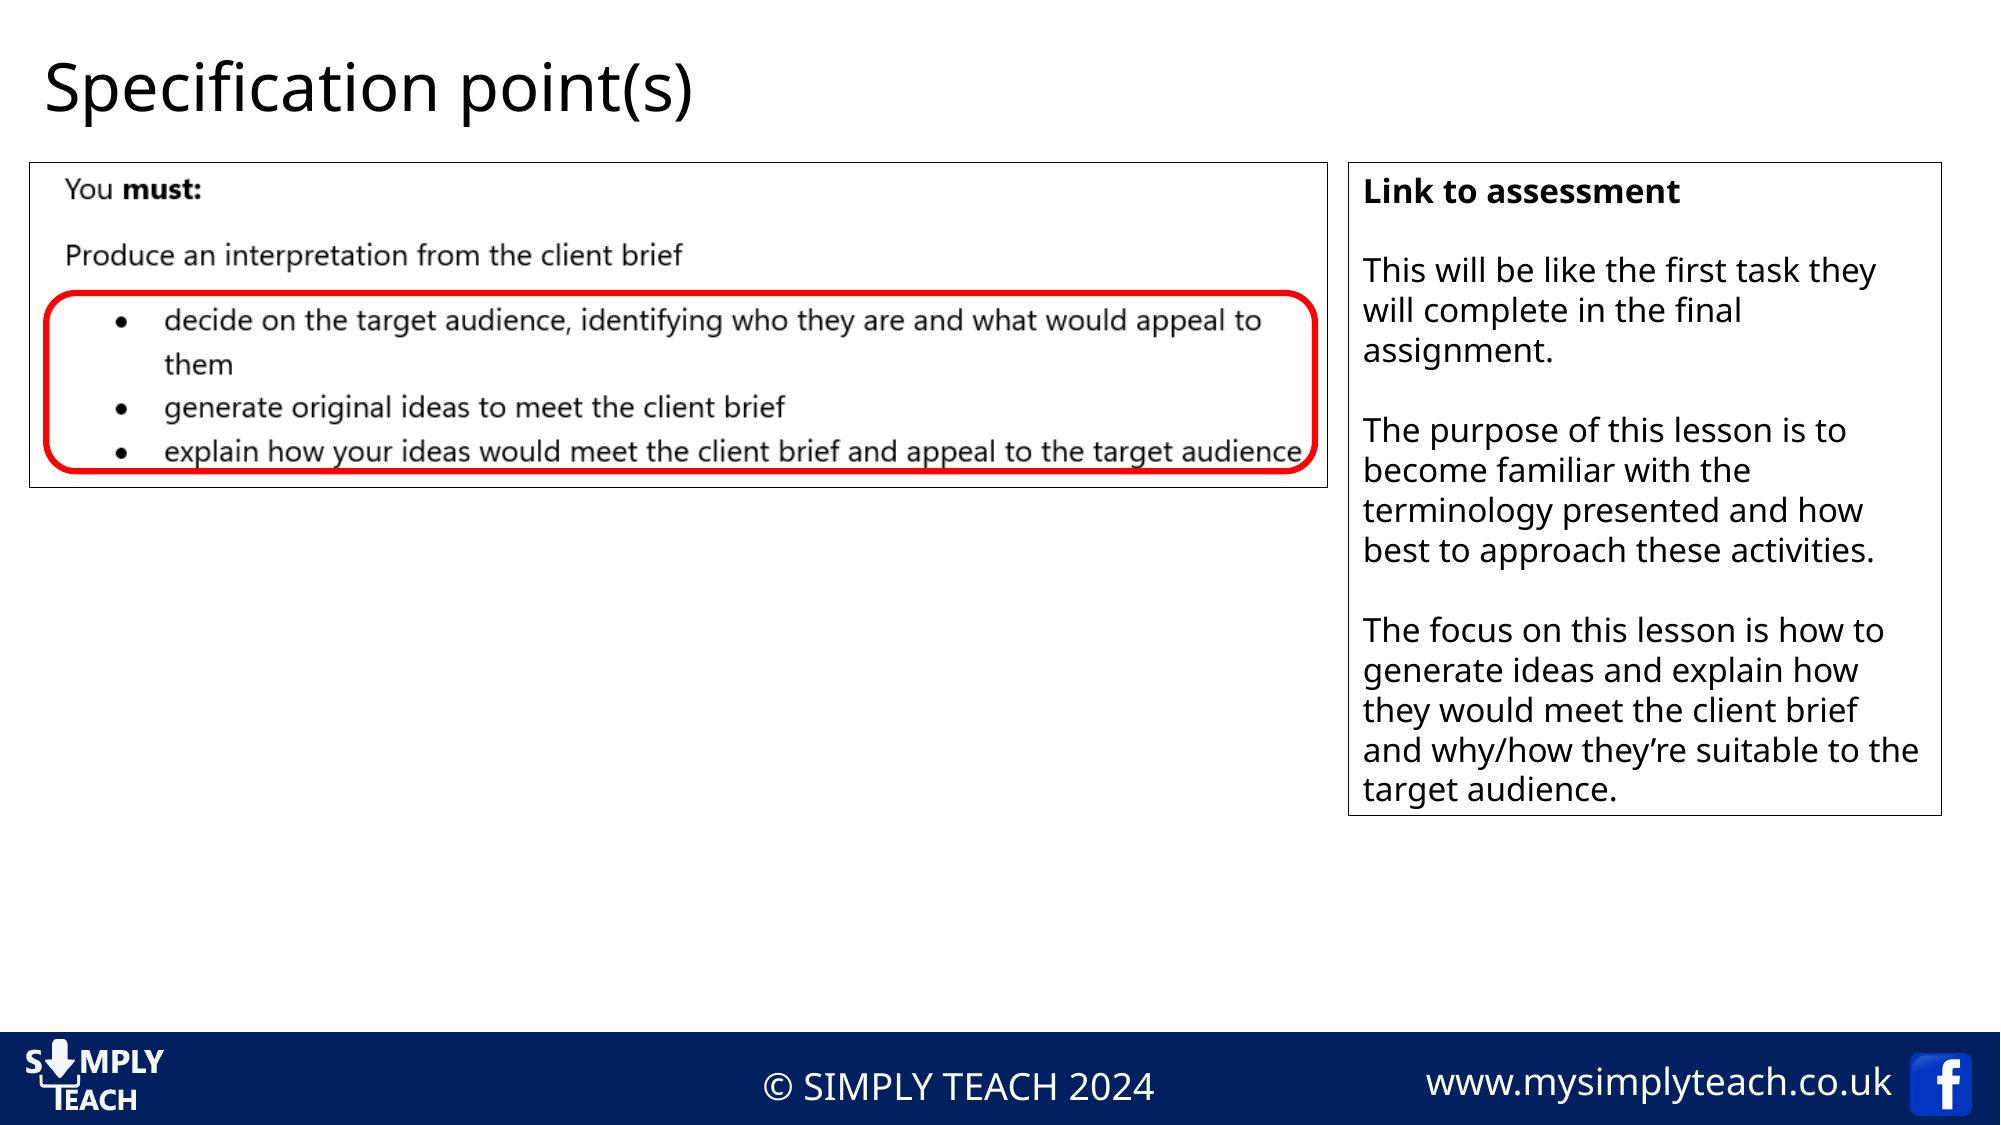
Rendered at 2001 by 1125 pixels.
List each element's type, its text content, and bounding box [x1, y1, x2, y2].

text_box © SIMPLY TEACH 2024 [621, 1055, 1296, 1115]
text_box www.mysimplyteach.co.uk [1411, 1050, 1907, 1111]
picture [15, 1033, 182, 1122]
text_box Specification point(s) [29, 37, 1045, 133]
text_box [0, 1032, 2000, 1125]
picture [1907, 1050, 1976, 1119]
text_box Link to assessment This will be like the first task they will complete in the final assignment. The purpose of this lesson is to become familiar with the terminology presented and how best to approach these activities. The focus on this lesson is how to generate ideas and explain how they would meet the client brief and why/how they’re suitable to the target audience. [1348, 162, 1942, 816]
picture [29, 162, 1328, 488]
